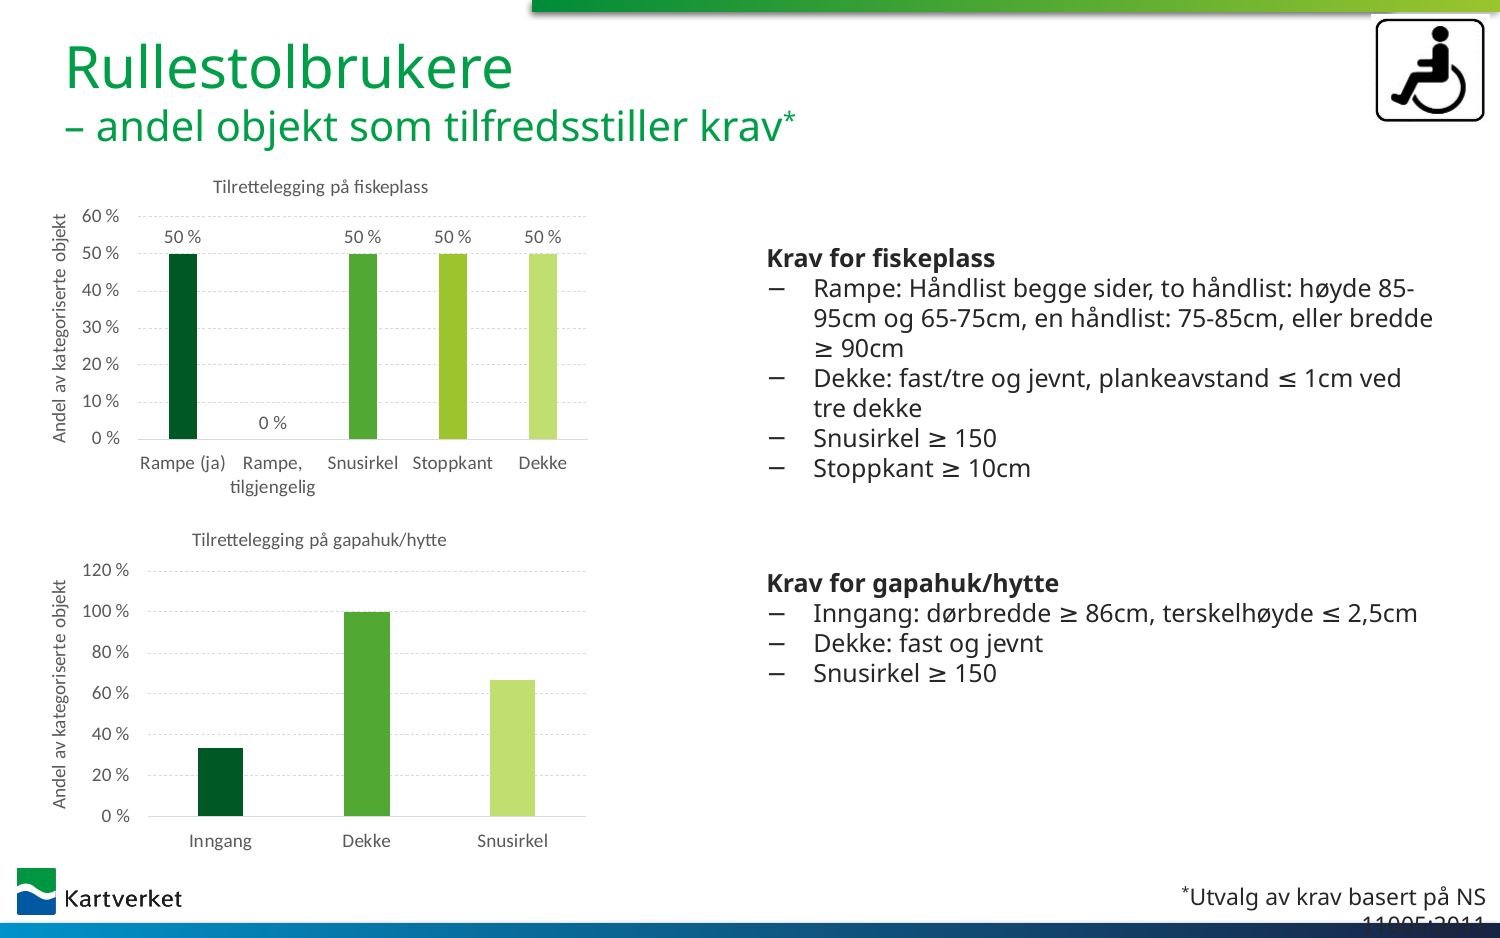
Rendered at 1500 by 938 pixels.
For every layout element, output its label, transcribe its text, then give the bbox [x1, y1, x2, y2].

picture [41, 520, 597, 859]
picture [1371, 13, 1491, 127]
picture [41, 166, 599, 505]
text_box Rullestolbrukere – andel objekt som tilfredsstiller krav* [49, 29, 1431, 158]
text_box Krav for fiskeplass Rampe: Håndlist begge sider, to håndlist: høyde 85-95cm og 65-75cm, en håndlist: 75-85cm, eller bredde ≥ 90cm Dekke: fast/tre og jevnt, plankeavstand ≤ 1cm ved tre dekke Snusirkel ≥ 150 Stoppkant ≥ 10cm [751, 235, 1452, 490]
text_box Krav for gapahuk/hytte Inngang: dørbredde ≥ 86cm, terskelhøyde ≤ 2,5cm Dekke: fast og jevnt Snusirkel ≥ 150 [751, 560, 1452, 695]
text_box *Utvalg av krav basert på NS 11005:2011 [1068, 873, 1500, 938]
